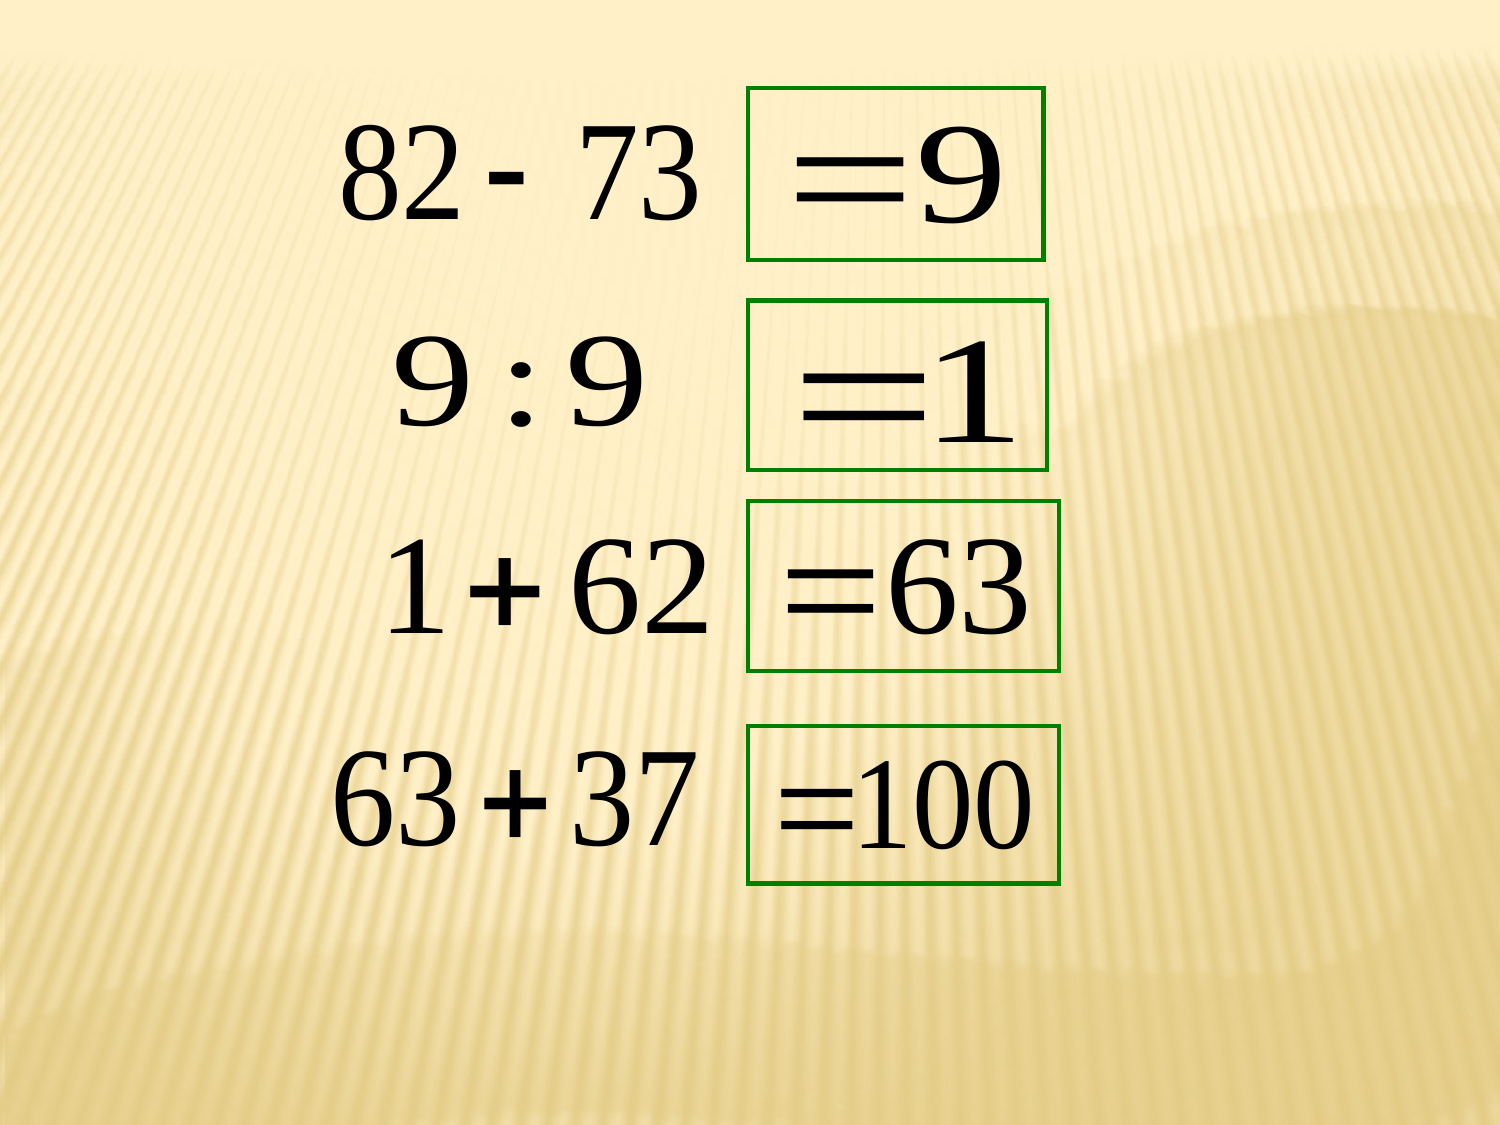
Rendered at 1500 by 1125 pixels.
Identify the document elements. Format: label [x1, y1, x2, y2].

text_box [312, 715, 727, 882]
text_box [371, 302, 677, 460]
text_box [749, 503, 1058, 670]
text_box [749, 89, 1042, 259]
text_box [324, 89, 718, 256]
text_box [371, 503, 739, 670]
text_box [749, 727, 1058, 882]
text_box [749, 302, 1046, 469]
